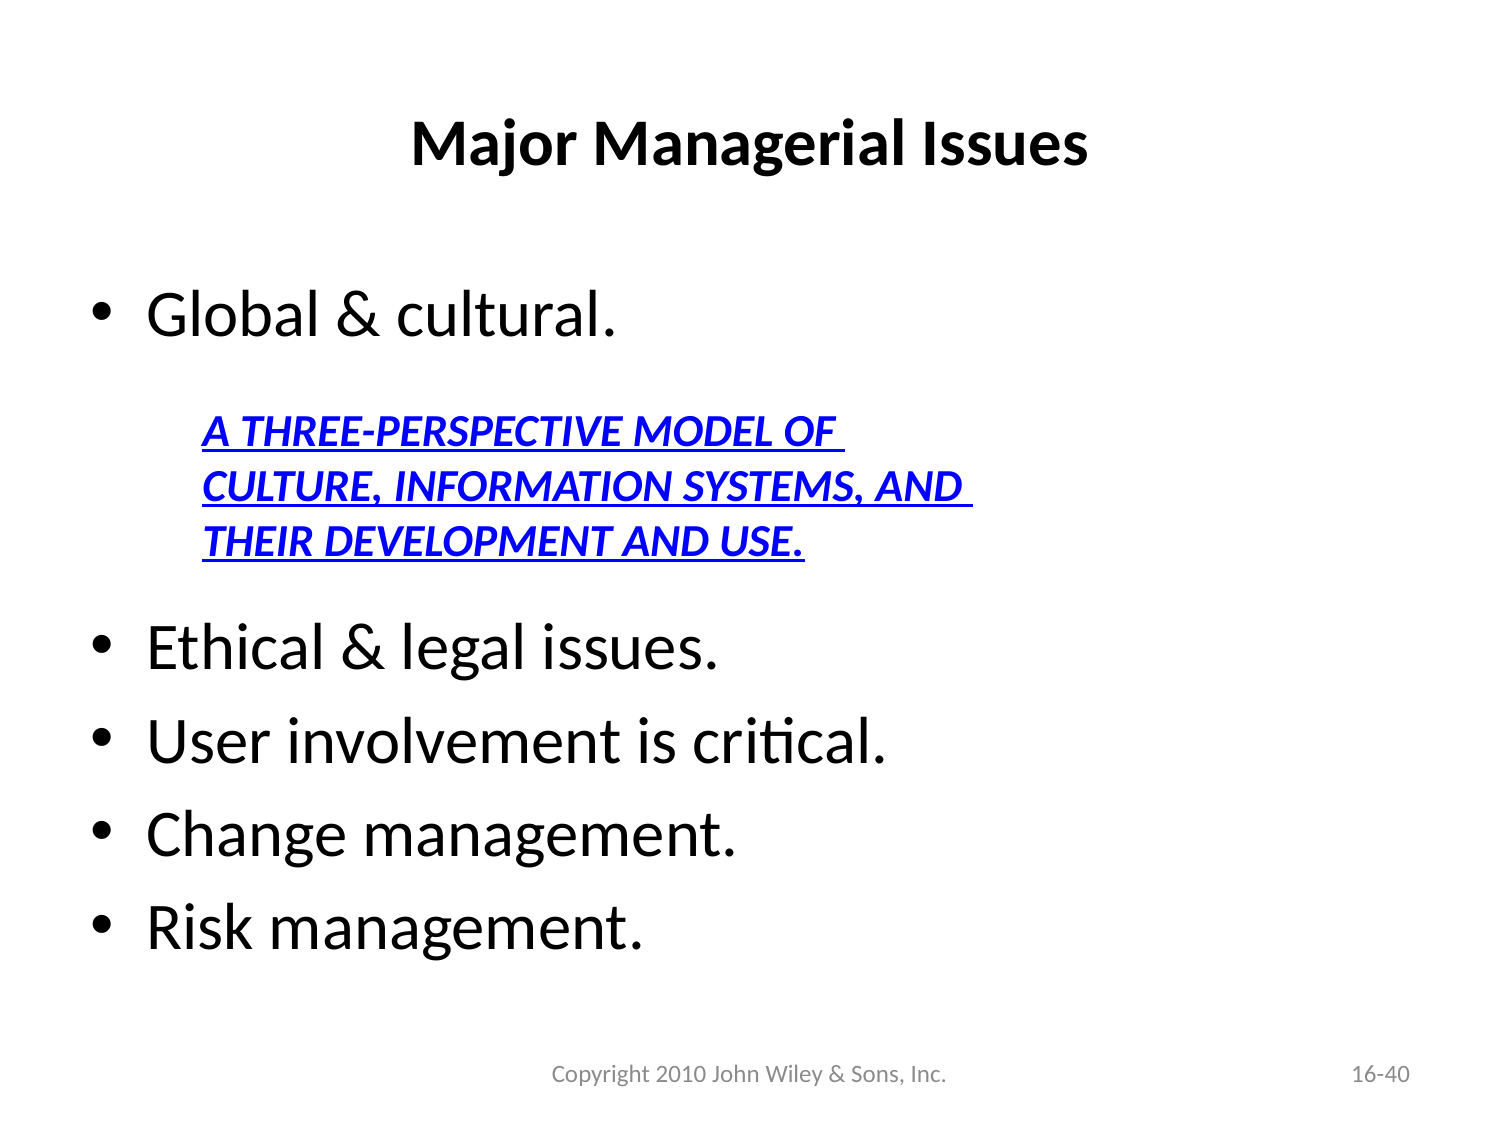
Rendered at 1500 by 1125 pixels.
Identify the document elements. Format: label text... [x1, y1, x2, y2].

slide_number 16-40 [1074, 1042, 1425, 1103]
footer Copyright 2010 John Wiley & Sons, Inc. [512, 1042, 988, 1103]
list Global & cultural. Ethical & legal issues. User involvement is critical. Change management. Risk management. [75, 262, 1425, 1005]
title Major Managerial Issues [75, 45, 1425, 233]
text_box A THREE-PERSPECTIVE MODEL OF CULTURE, INFORMATION SYSTEMS, AND THEIR DEVELOPMENT AND USE. [187, 393, 1288, 573]
